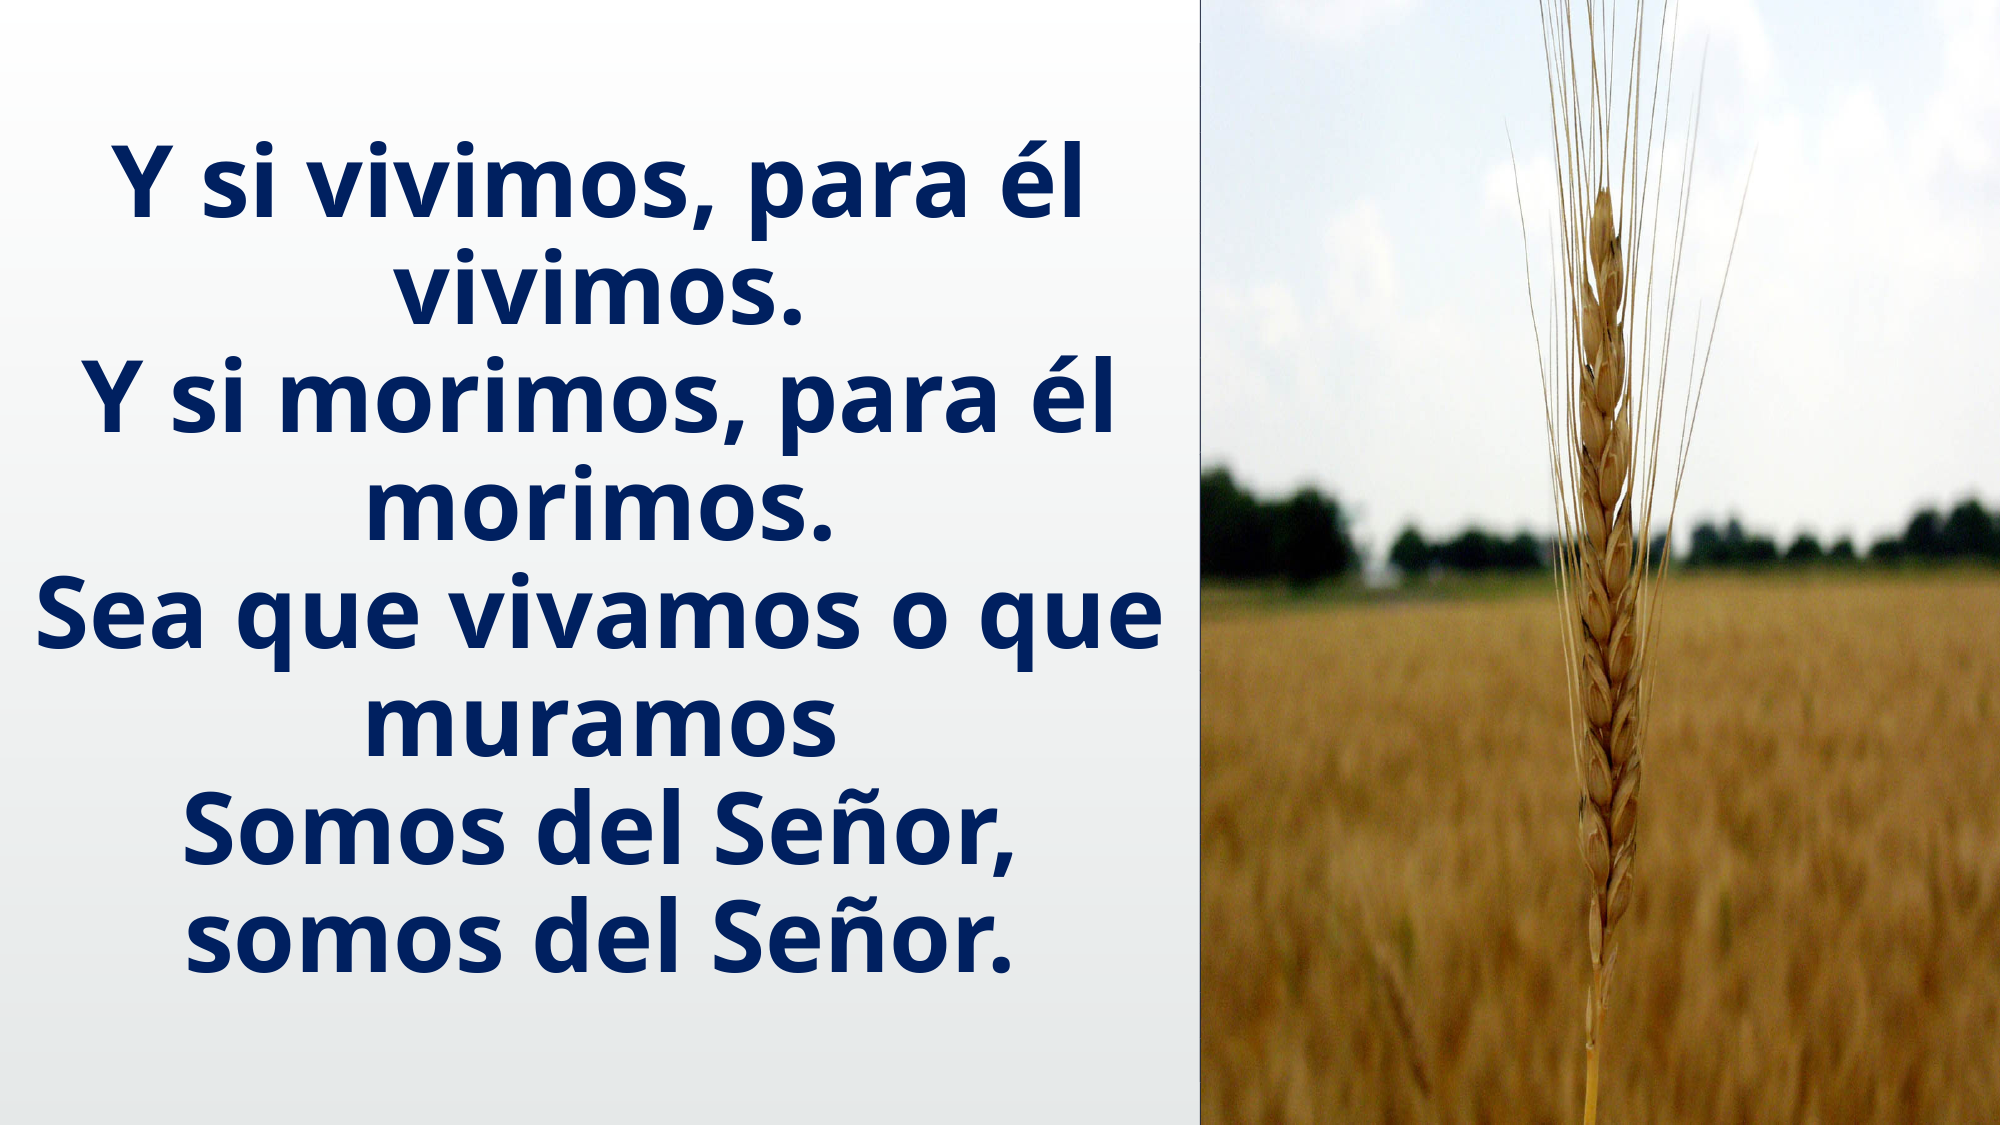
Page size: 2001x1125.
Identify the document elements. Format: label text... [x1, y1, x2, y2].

title Y si vivimos, para él vivimos. Y si morimos, para él morimos. Sea que vivamos o que muramos Somos del Señor, somos del Señor. [0, 0, 1200, 1125]
picture [1200, 0, 2000, 1125]
